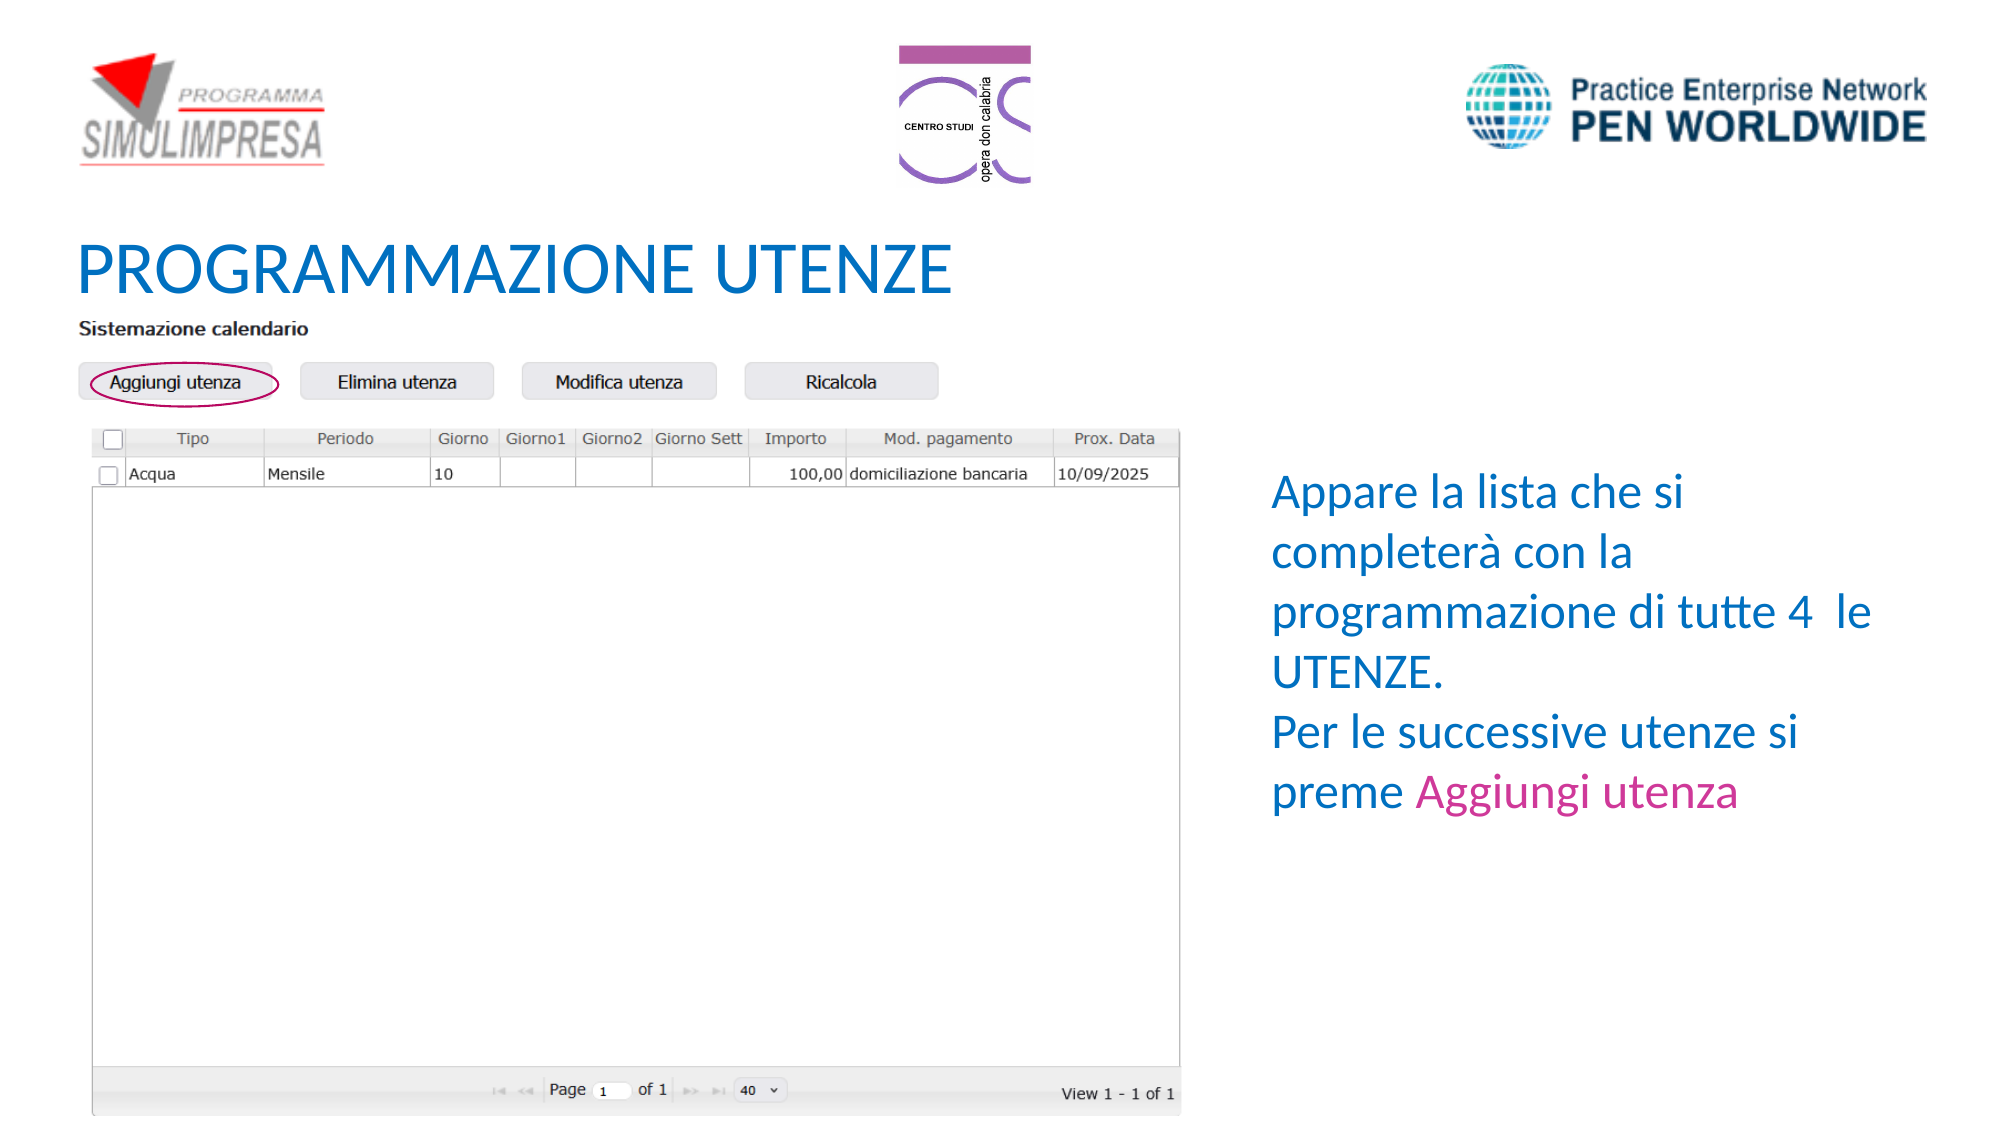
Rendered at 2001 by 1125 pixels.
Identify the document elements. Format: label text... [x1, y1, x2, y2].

picture [1466, 64, 1927, 149]
subtitle PROGRAMMAZIONE UTENZE [61, 220, 1927, 338]
picture [896, 42, 1034, 188]
text_box Appare la lista che si completerà con la programmazione di tutte 4 le UTENZE. Per le successive utenze si preme Aggiungi utenza [1256, 450, 1927, 826]
picture [73, 310, 1188, 1116]
picture [76, 50, 336, 168]
